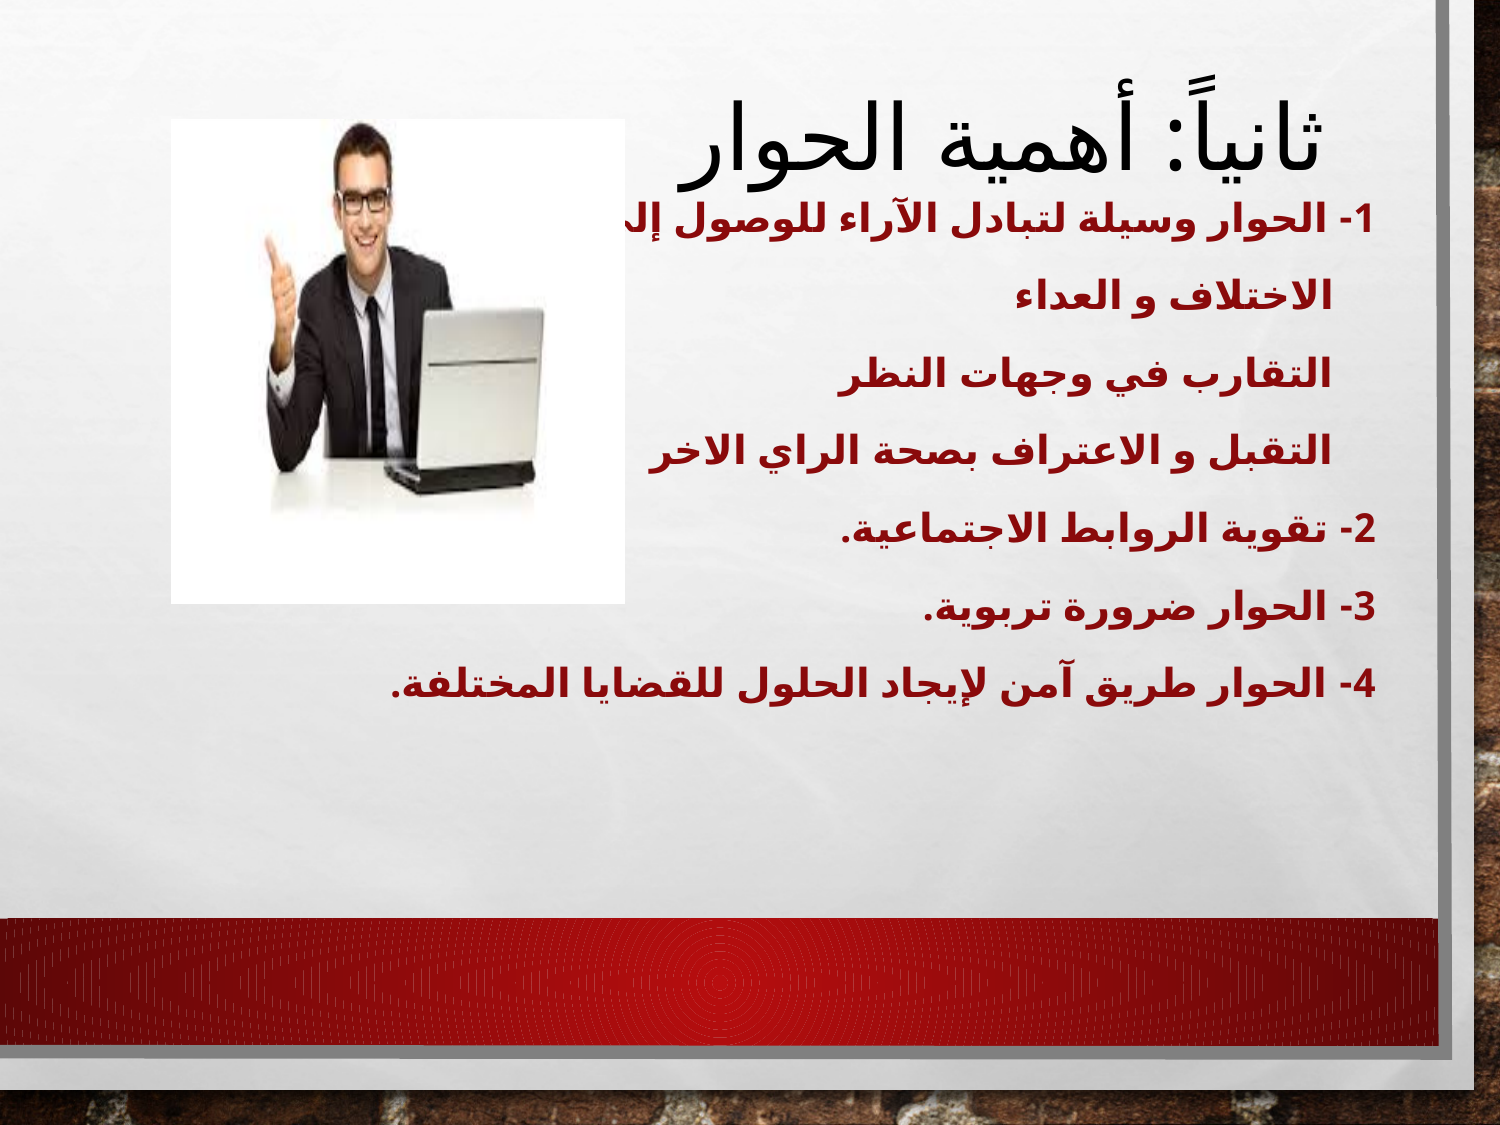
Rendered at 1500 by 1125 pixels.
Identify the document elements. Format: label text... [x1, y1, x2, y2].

picture [170, 119, 625, 605]
list 1- الحوار وسيلة لتبادل الآراء للوصول إلى الحق. الاختلاف و العداء التقارب في وجهات النظر التقبل و الاعتراف بصحة الراي الاخر 2- تقوية الروابط الاجتماعية. 3- الحوار ضرورة تربوية. 4- الحوار طريق آمن لإيجاد الحلول للقضايا المختلفة. [112, 172, 1391, 716]
title ثانياً: أهمية الحوار [84, 46, 1364, 236]
picture [0, 0, 1500, 1125]
